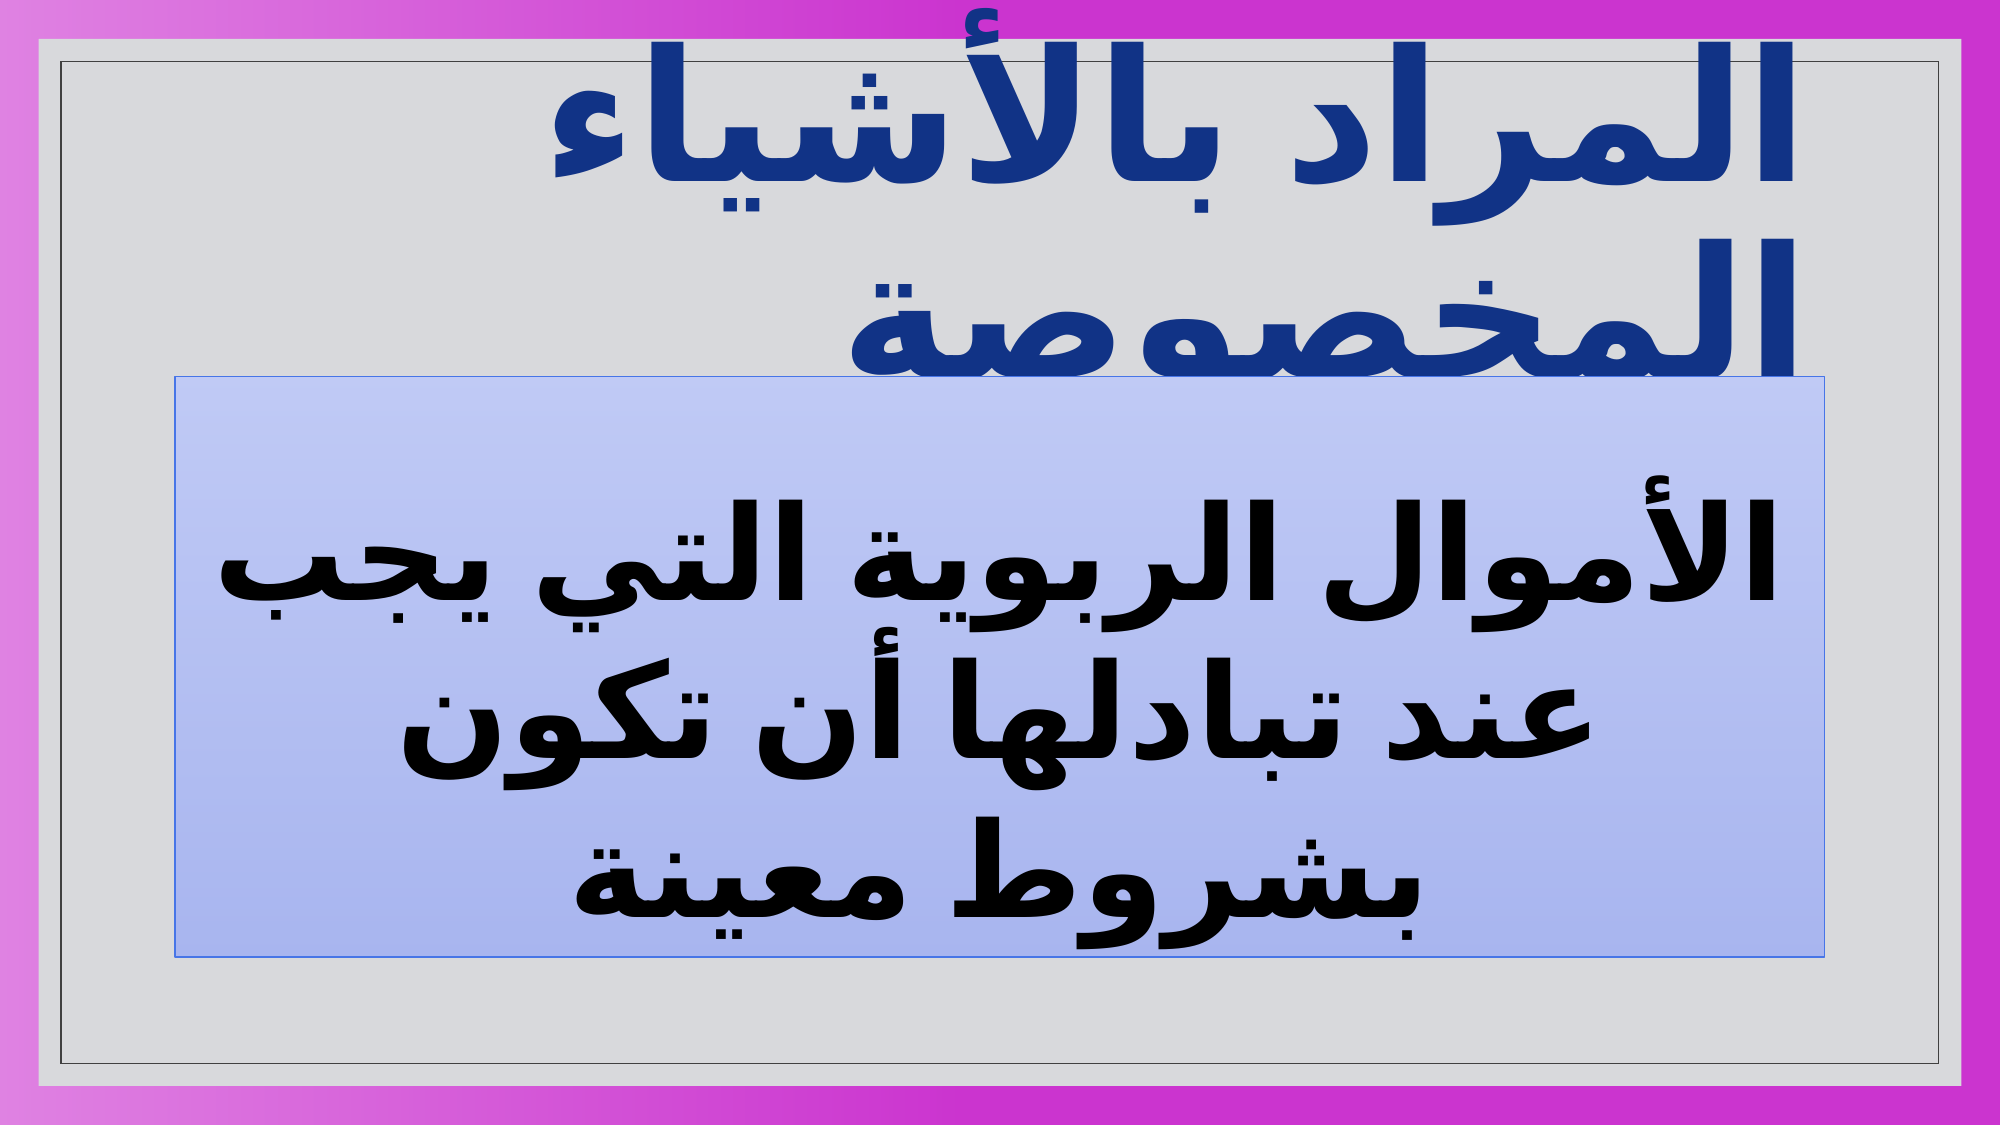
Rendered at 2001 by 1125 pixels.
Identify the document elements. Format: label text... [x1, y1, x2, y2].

list الأموال الربوية التي يجب عند تبادلها أن تكون بشروط معينة [174, 376, 1825, 958]
title المراد بالأشياء المخصوصة [174, 92, 1825, 349]
